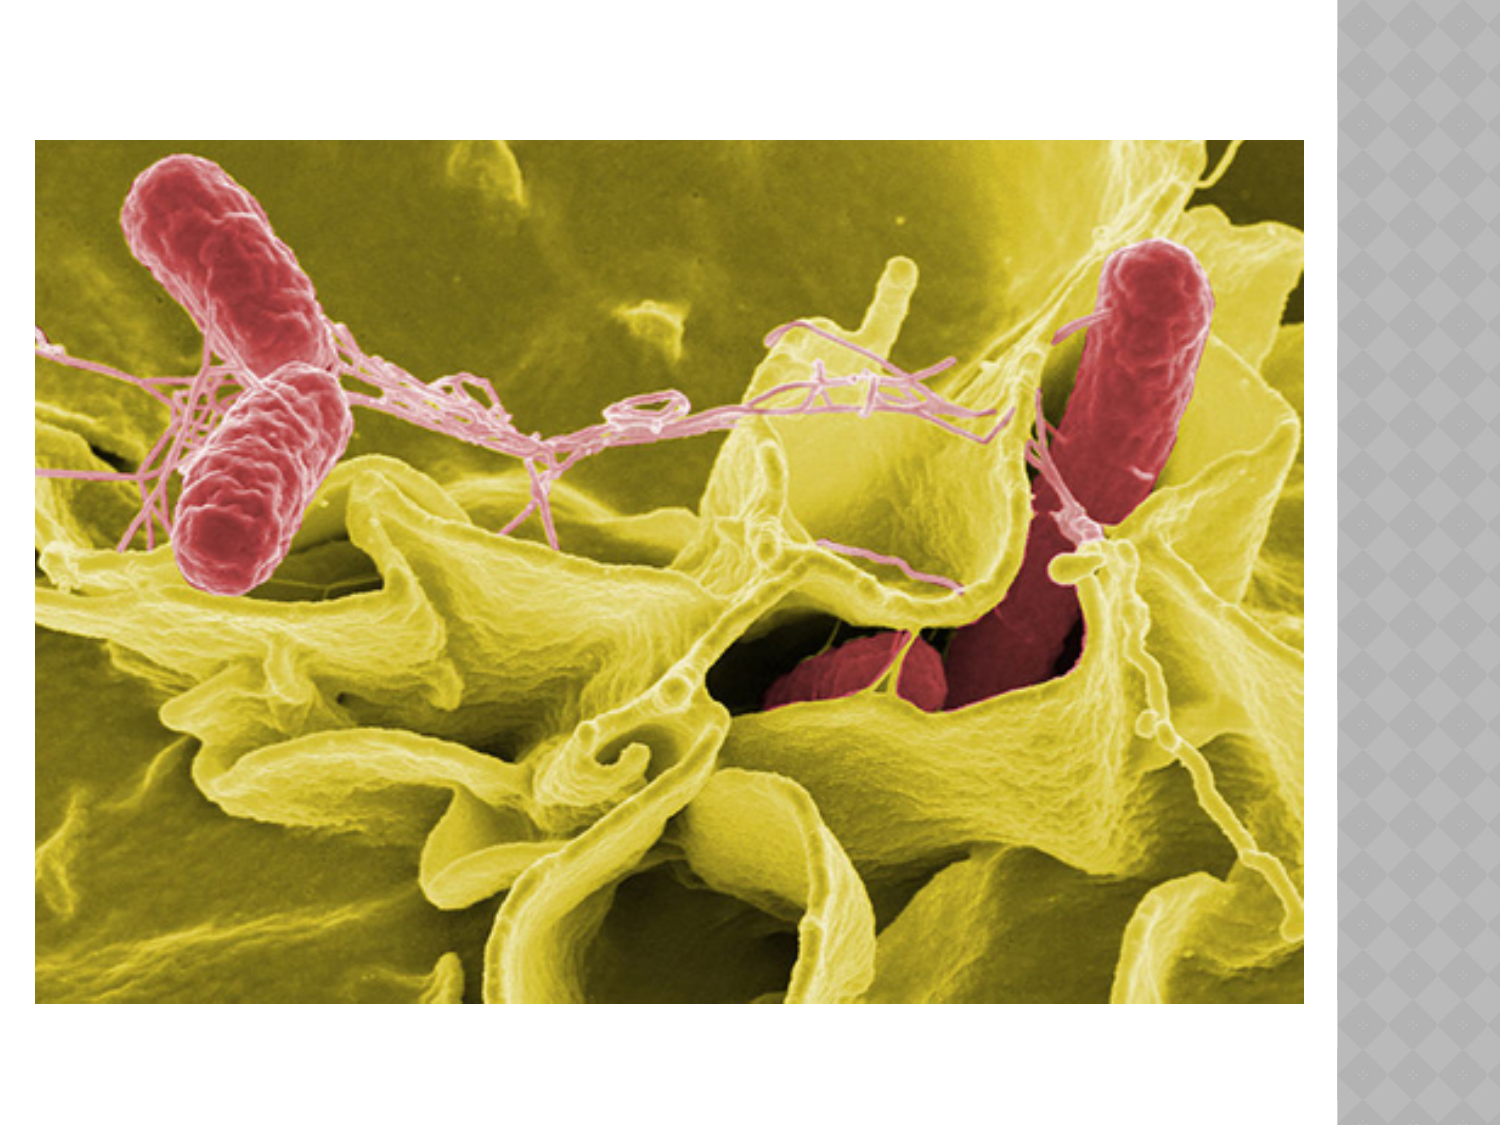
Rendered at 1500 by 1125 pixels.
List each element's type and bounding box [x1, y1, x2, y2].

list [34, 140, 1305, 1004]
